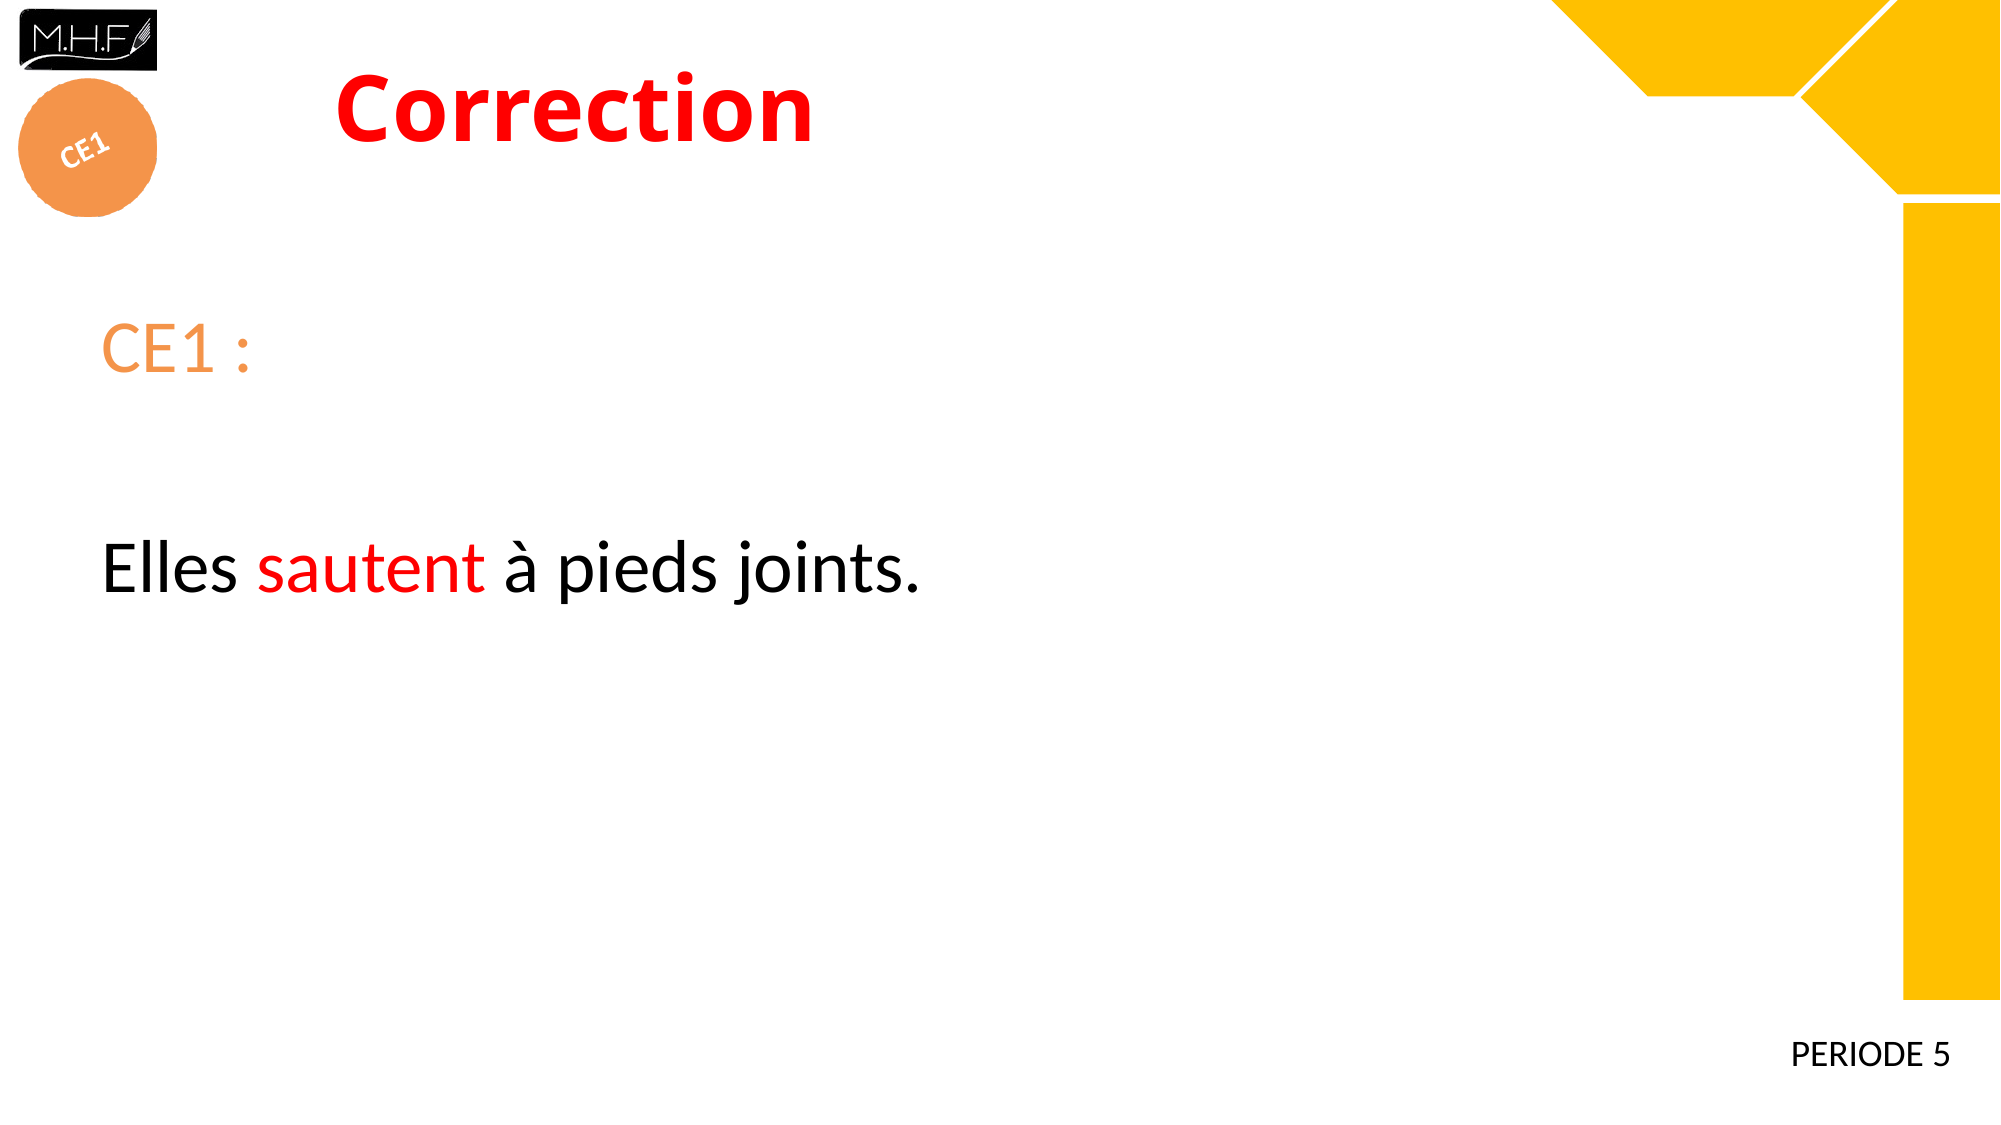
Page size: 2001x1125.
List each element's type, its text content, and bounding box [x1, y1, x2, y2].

text_box [1902, 202, 2000, 1001]
text_box [1799, 0, 2000, 196]
picture [18, 78, 157, 218]
text_box [1549, 0, 1892, 98]
title Correction [318, 3, 1865, 221]
picture [16, 7, 157, 74]
text_box PERIODE 5 [1362, 1021, 1967, 1125]
list CE1 : Elles sautent à pieds joints. [86, 300, 1748, 1015]
